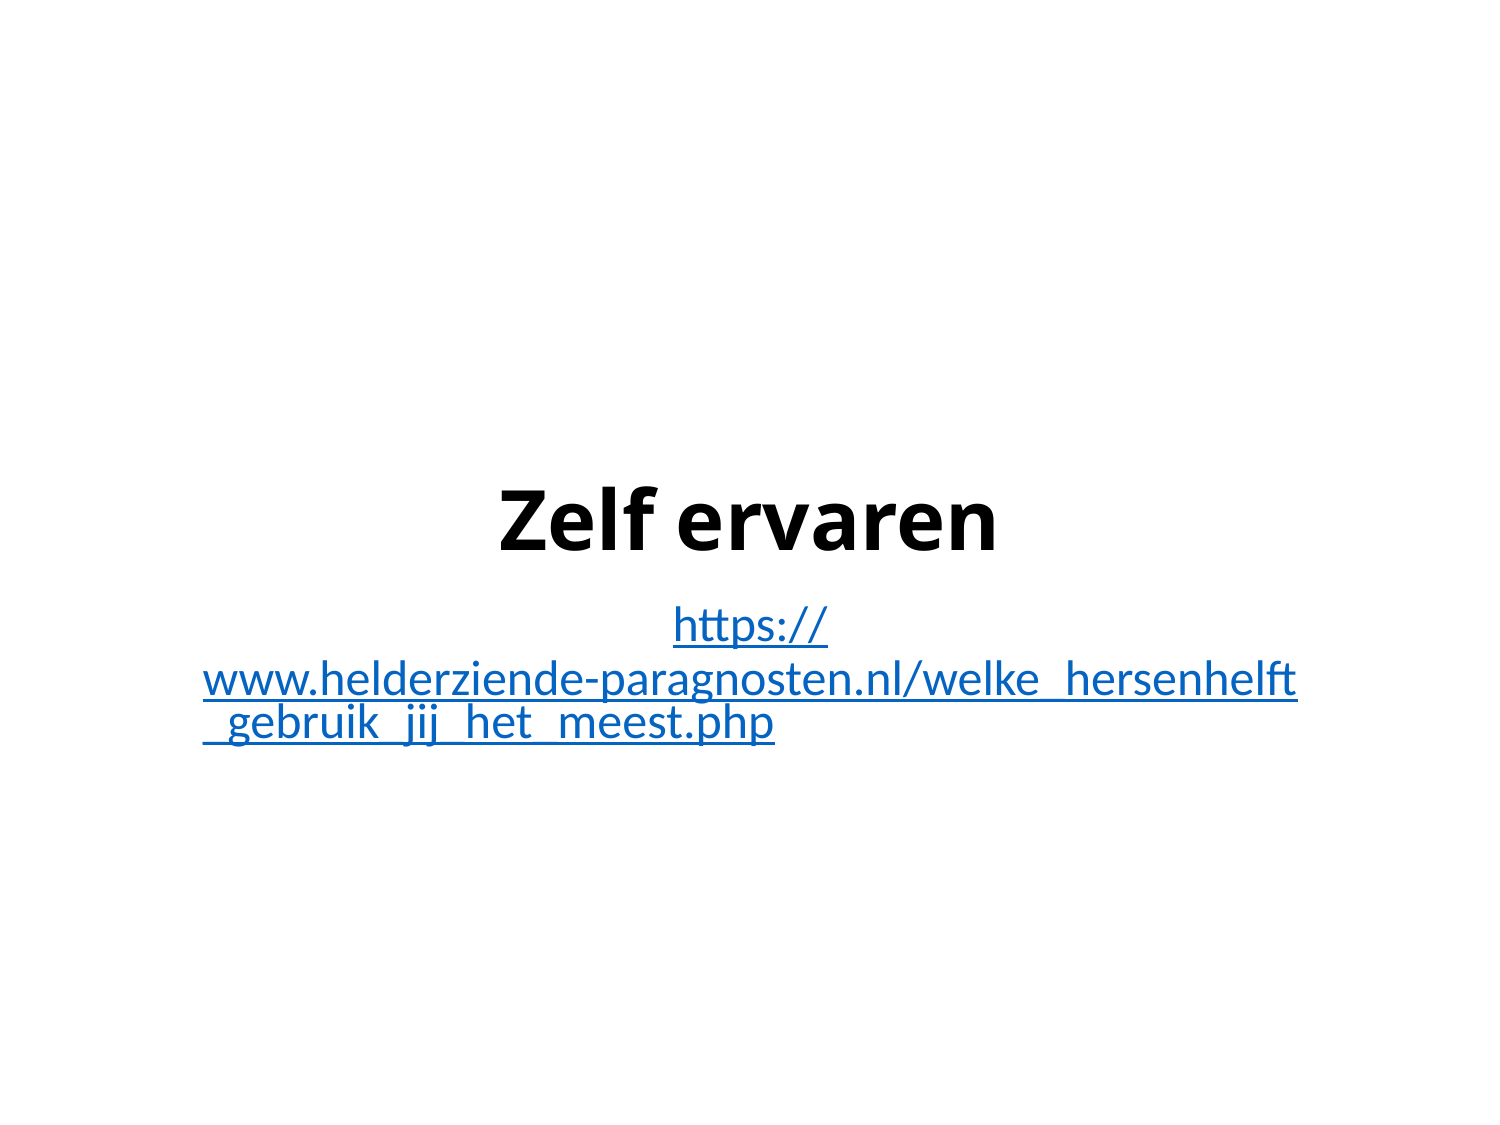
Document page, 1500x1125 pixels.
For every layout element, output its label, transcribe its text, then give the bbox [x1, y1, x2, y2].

title Zelf ervaren [112, 184, 1388, 576]
subtitle https://www.helderziende-paragnosten.nl/welke_hersenhelft_gebruik_jij_het_meest.php [187, 590, 1313, 863]
